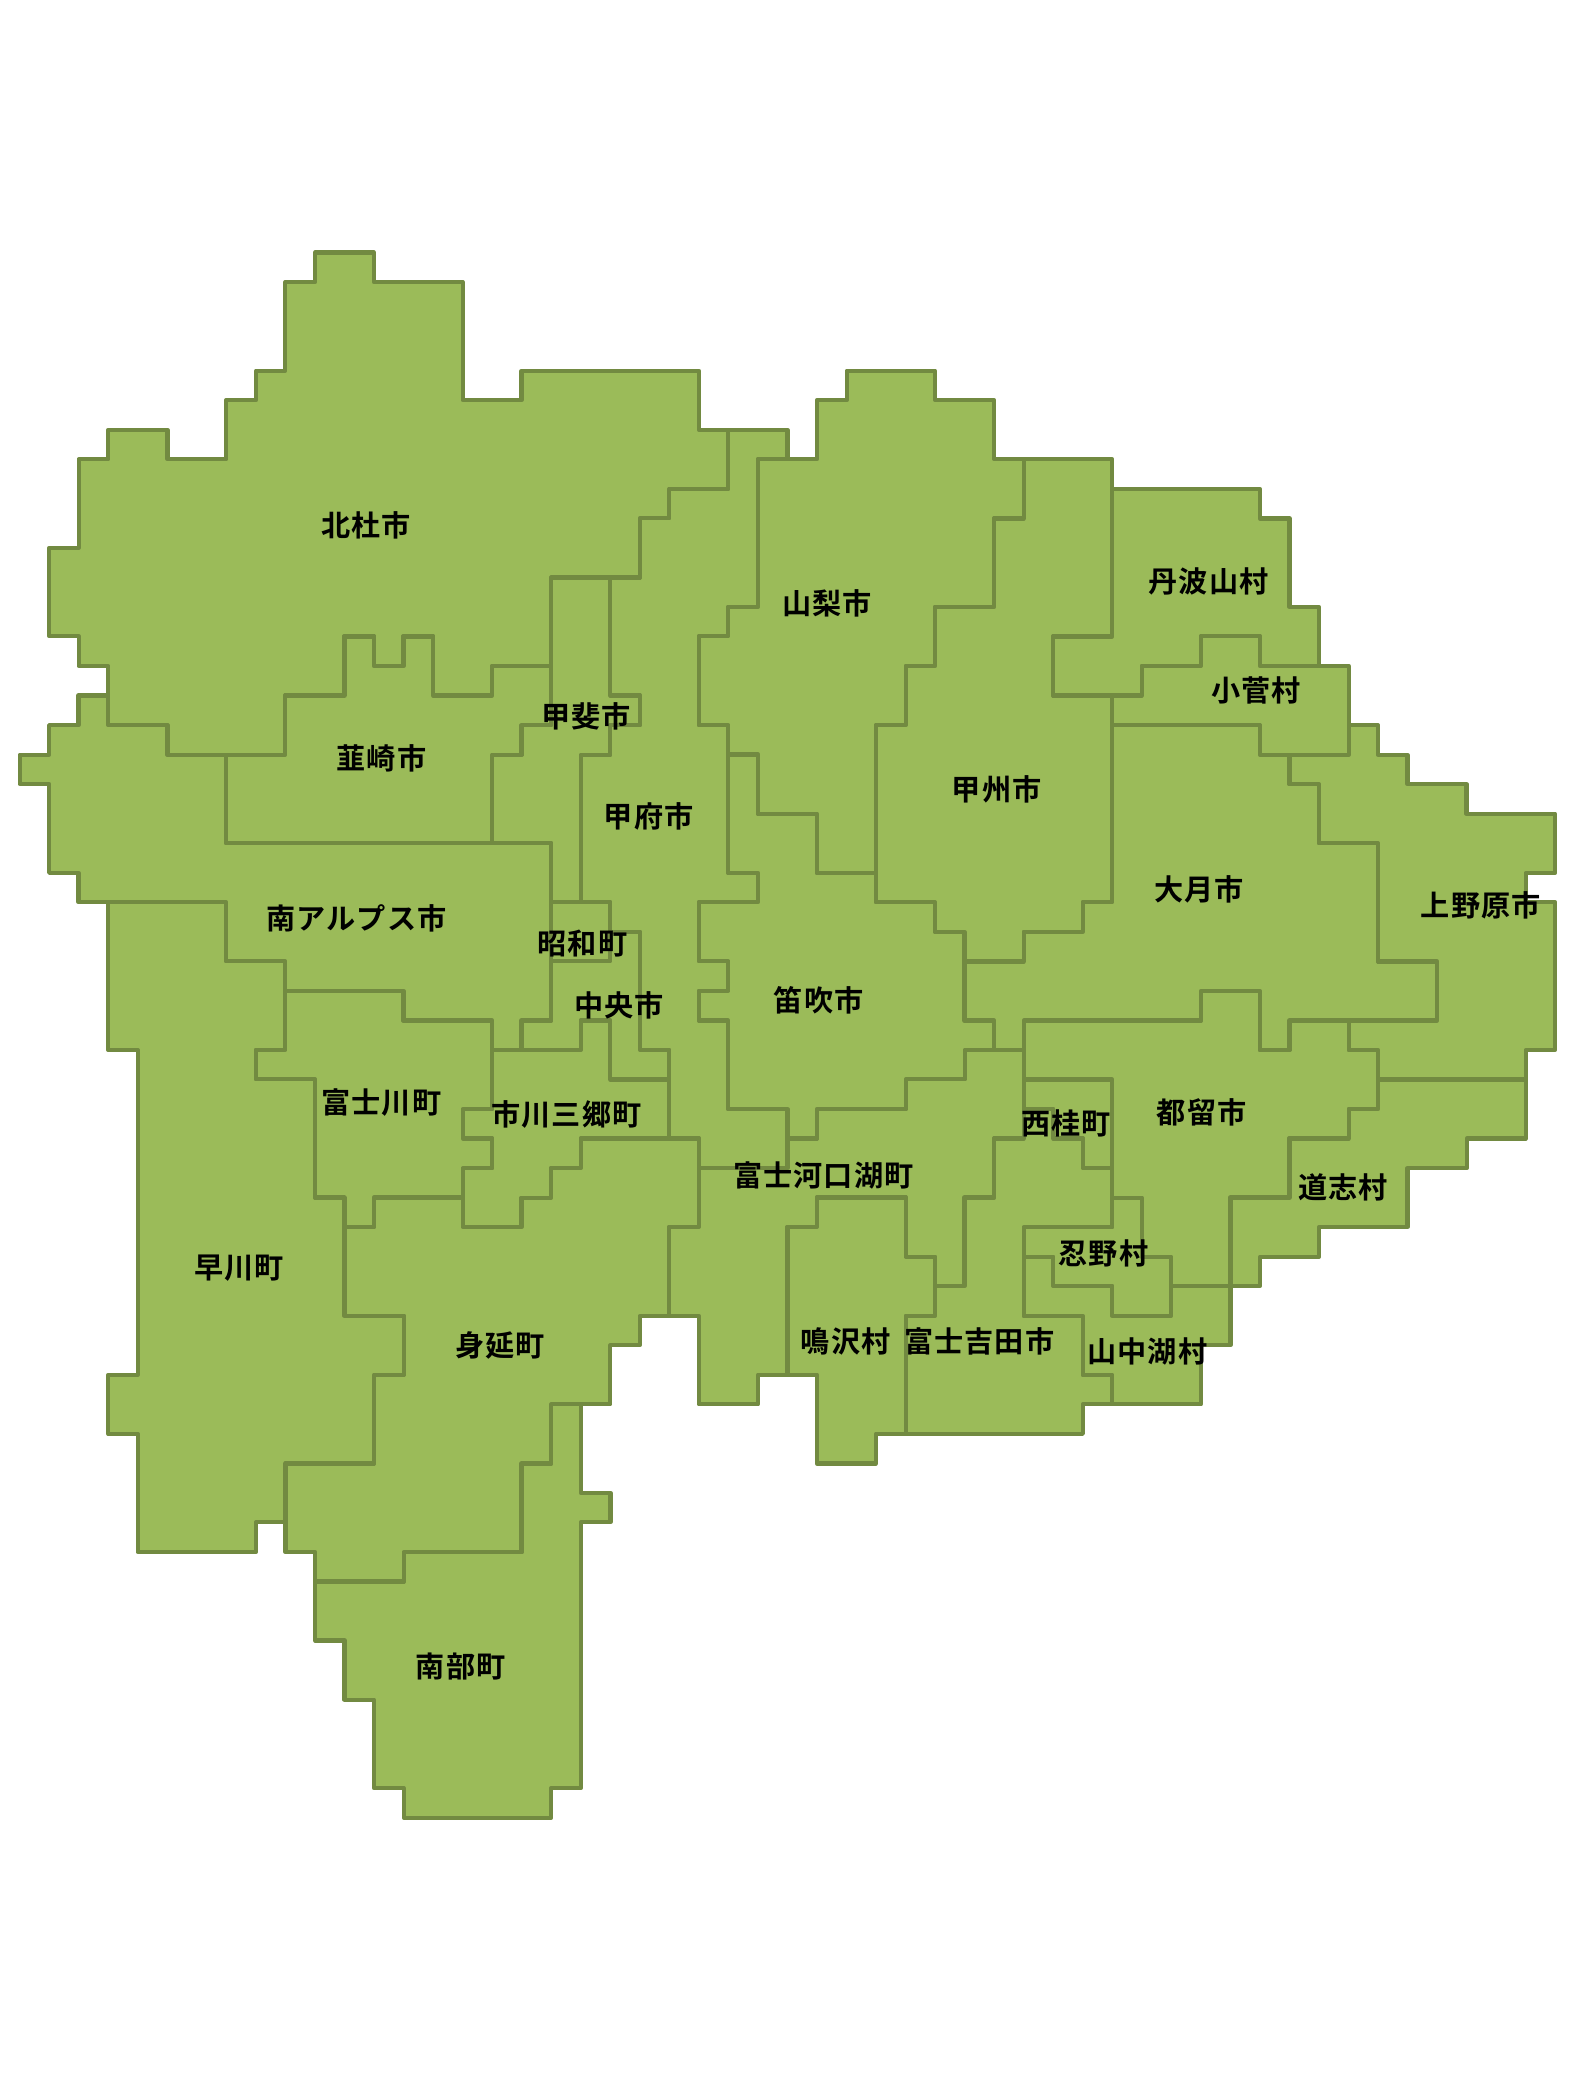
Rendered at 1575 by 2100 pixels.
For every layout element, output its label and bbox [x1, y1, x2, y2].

text_box [19, 252, 1558, 1818]
